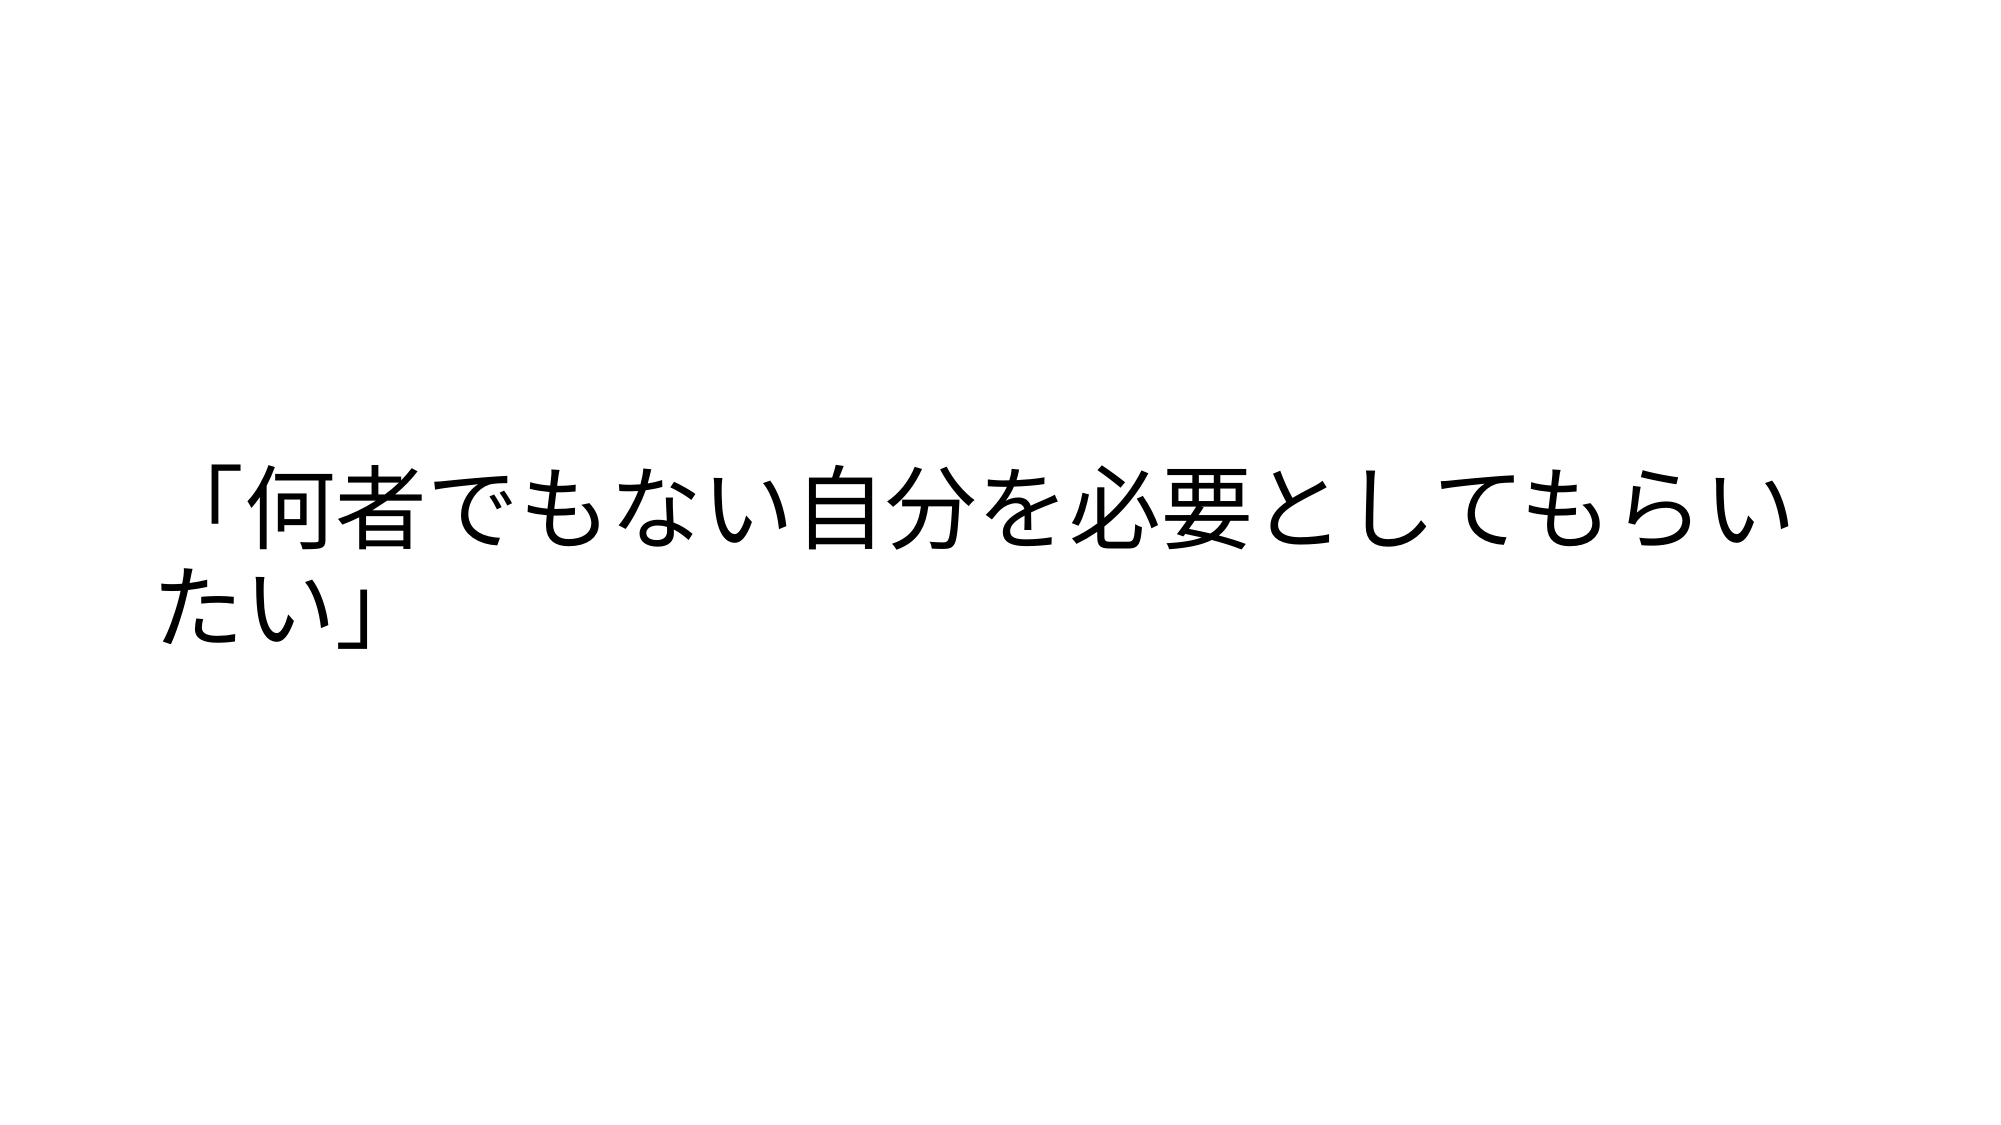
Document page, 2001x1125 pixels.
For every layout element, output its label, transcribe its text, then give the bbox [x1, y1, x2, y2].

title 「何者でもない自分を必要としてもらいたい」 [137, 453, 1863, 672]
